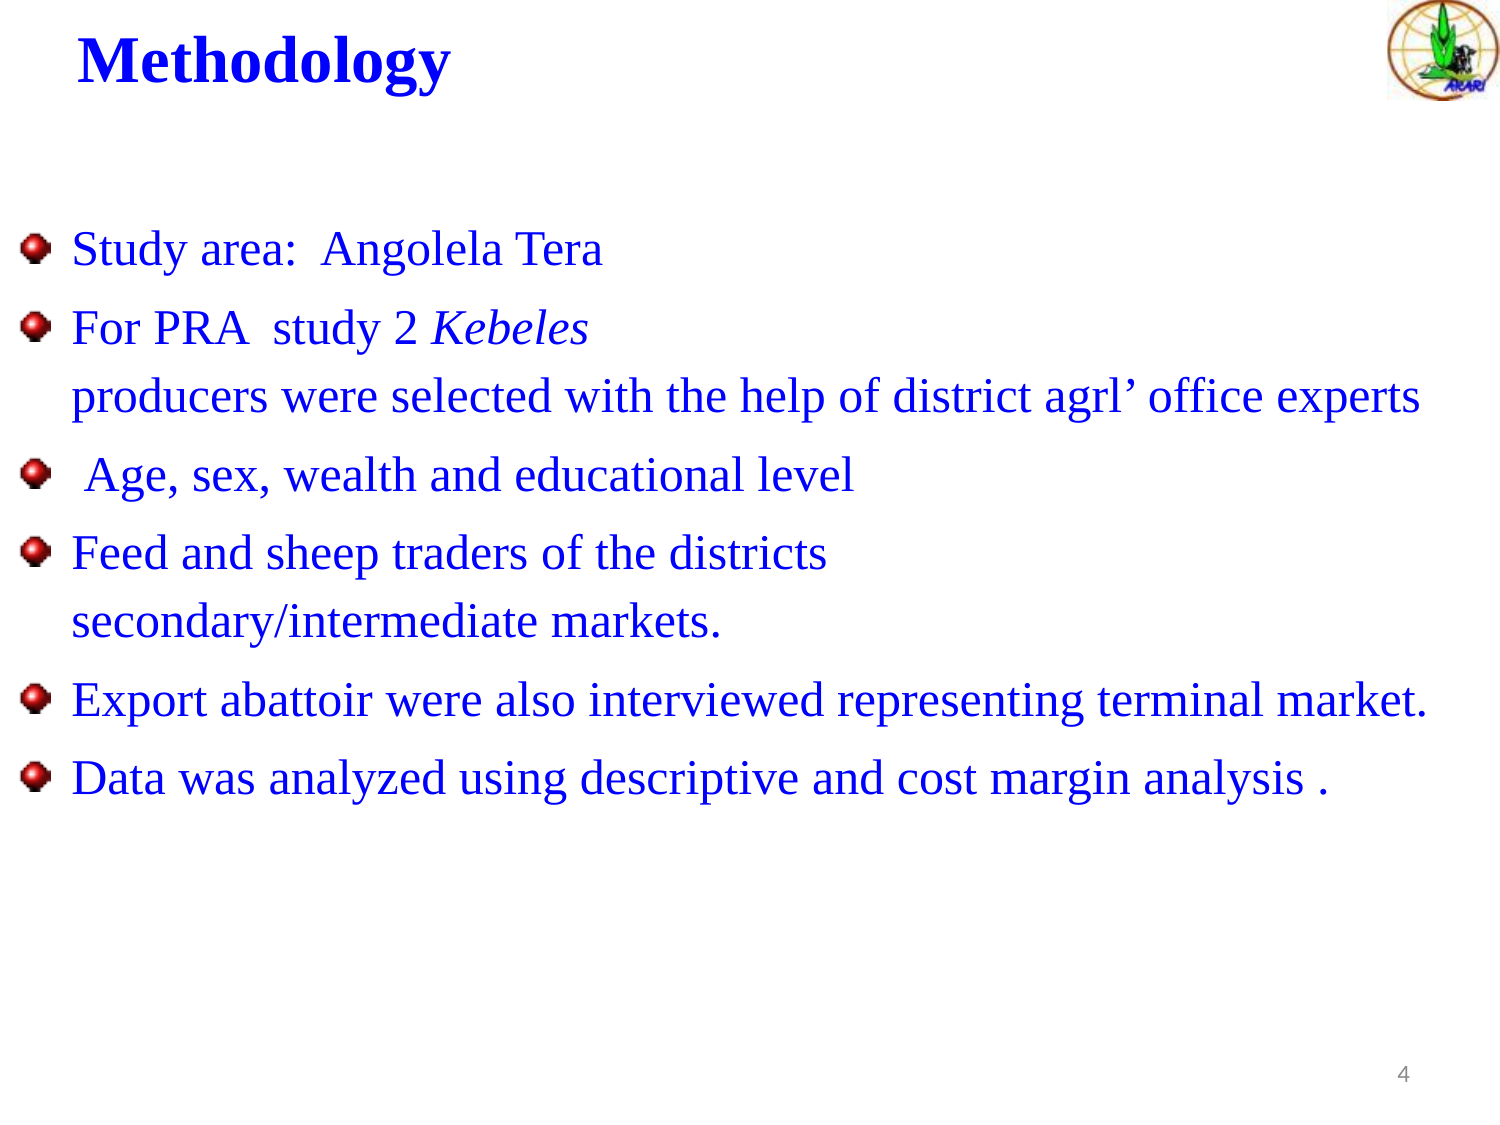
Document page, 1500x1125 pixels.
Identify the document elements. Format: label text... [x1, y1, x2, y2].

picture [1387, 0, 1500, 102]
picture [15, 228, 51, 264]
picture [15, 531, 51, 567]
list Study area: Angolela Tera districts 107 km away from Addis. For PRA study 2 Kebeles and within each kebele 12 representative producers were selected with the help of district agrl’ office experts Age, sex, wealth and educational level were considered Feed and sheep traders of the districts were interviewed representing secondary/intermediate markets. Export abattoir were also interviewed representing terminal market. Data was analyzed using descriptive and cost margin analysis . [0, 200, 1500, 1050]
slide_number 4 [1074, 1042, 1425, 1103]
picture [15, 453, 51, 489]
picture [15, 678, 51, 714]
picture [15, 306, 51, 342]
picture [15, 756, 51, 792]
title Methodology [62, 0, 1413, 113]
